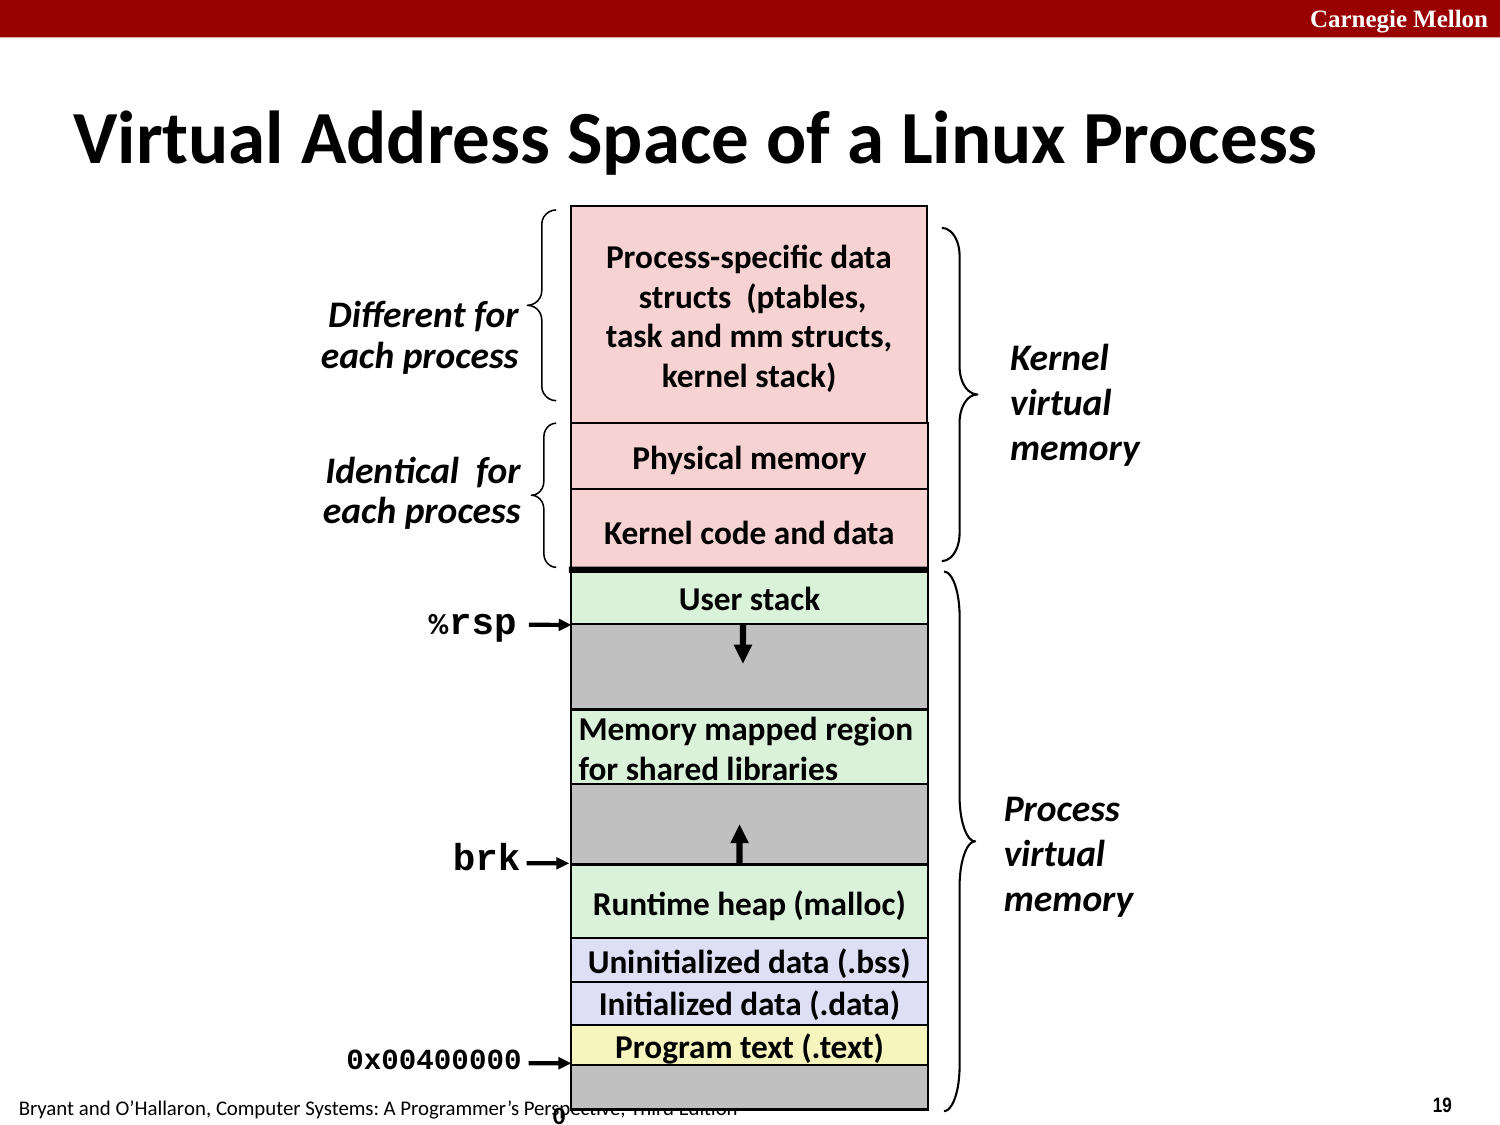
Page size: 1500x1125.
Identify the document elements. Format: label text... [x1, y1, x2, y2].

text_box [571, 783, 929, 865]
text_box [534, 209, 557, 401]
text_box [943, 571, 976, 1112]
text_box Uninitialized data (.bss) [571, 938, 929, 982]
text_box [528, 618, 572, 632]
text_box [571, 624, 929, 710]
text_box [941, 227, 978, 562]
text_box Program text (.text) [571, 1025, 929, 1065]
text_box [526, 857, 569, 870]
text_box [736, 624, 750, 664]
text_box Initialized data (.data) [571, 982, 929, 1025]
text_box Kernel virtual memory [995, 325, 1155, 476]
text_box Different for each process [275, 288, 534, 384]
text_box brk [438, 826, 536, 886]
text_box %rsp [413, 589, 532, 650]
text_box Physical memory [571, 423, 929, 489]
text_box Kernel code and data [571, 489, 929, 570]
text_box [571, 1065, 929, 1110]
text_box Runtime heap (malloc) [571, 865, 929, 938]
text_box [528, 1057, 572, 1070]
text_box [536, 423, 557, 568]
text_box Process virtual memory [988, 776, 1149, 927]
text_box 0 [538, 1092, 581, 1125]
text_box User stack [571, 570, 929, 624]
text_box Process-specific data structs (ptables, task and mm structs, kernel stack) [571, 206, 928, 424]
text_box Memory mapped region for shared libraries [571, 710, 929, 783]
title Virtual Address Space of a Linux Process [58, 71, 1376, 197]
text_box [733, 824, 746, 864]
text_box 0x00400000 [331, 1037, 537, 1084]
text_box Identical for each process [274, 443, 536, 540]
